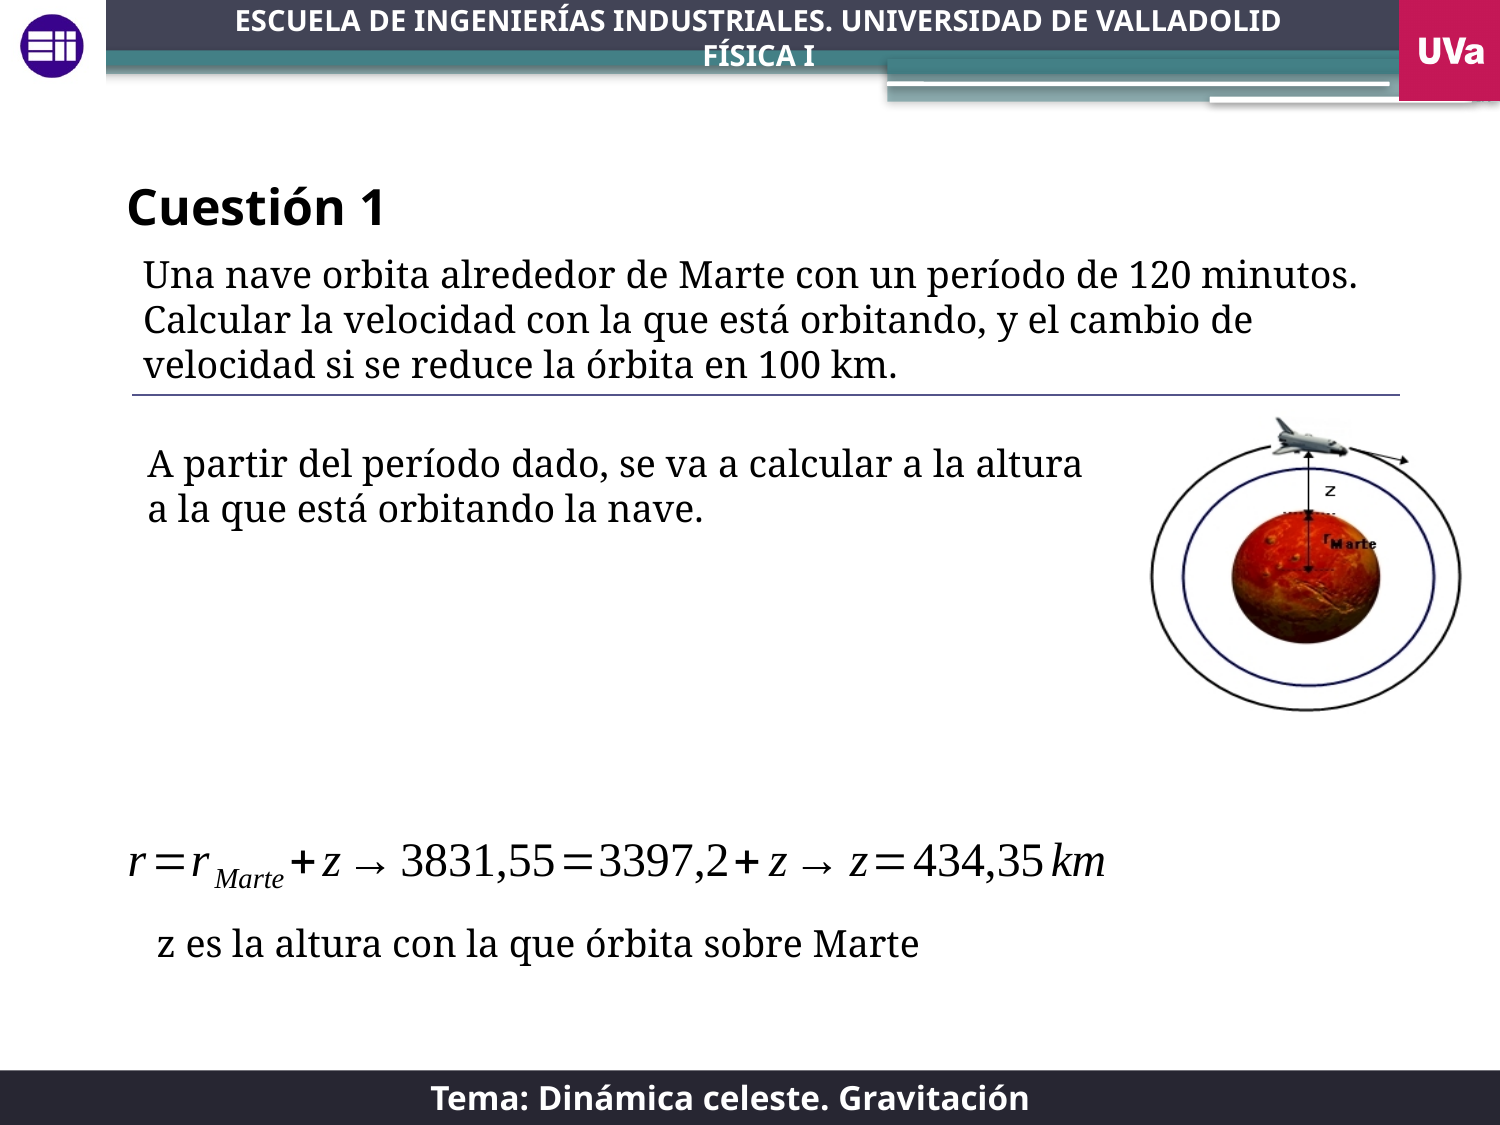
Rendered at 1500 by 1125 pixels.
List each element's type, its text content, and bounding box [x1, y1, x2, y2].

text_box [1055, 1069, 1500, 1125]
picture [1127, 409, 1489, 729]
picture [1399, 0, 1500, 102]
text_box z es la altura con la que órbita sobre Marte [141, 912, 1056, 973]
text_box A partir del período dado, se va a calcular a la altura a la que está orbitando la nave. [132, 432, 1109, 538]
picture [0, 0, 106, 97]
text_box ESCUELA DE INGENIERÍAS INDUSTRIALES. UNIVERSIDAD DE VALLADOLID FÍSICA I [219, 0, 1298, 80]
text_box Tema: Dinámica celeste. Gravitación [415, 1069, 1055, 1125]
text_box [0, 1069, 415, 1125]
text_box Cuestión 1 [112, 167, 403, 243]
text_box Una nave orbita alrededor de Marte con un período de 120 minutos. Calcular la velocidad con la que está orbitando, y el cambio de velocidad si se reduce la órbita en 100 km. [128, 243, 1390, 394]
